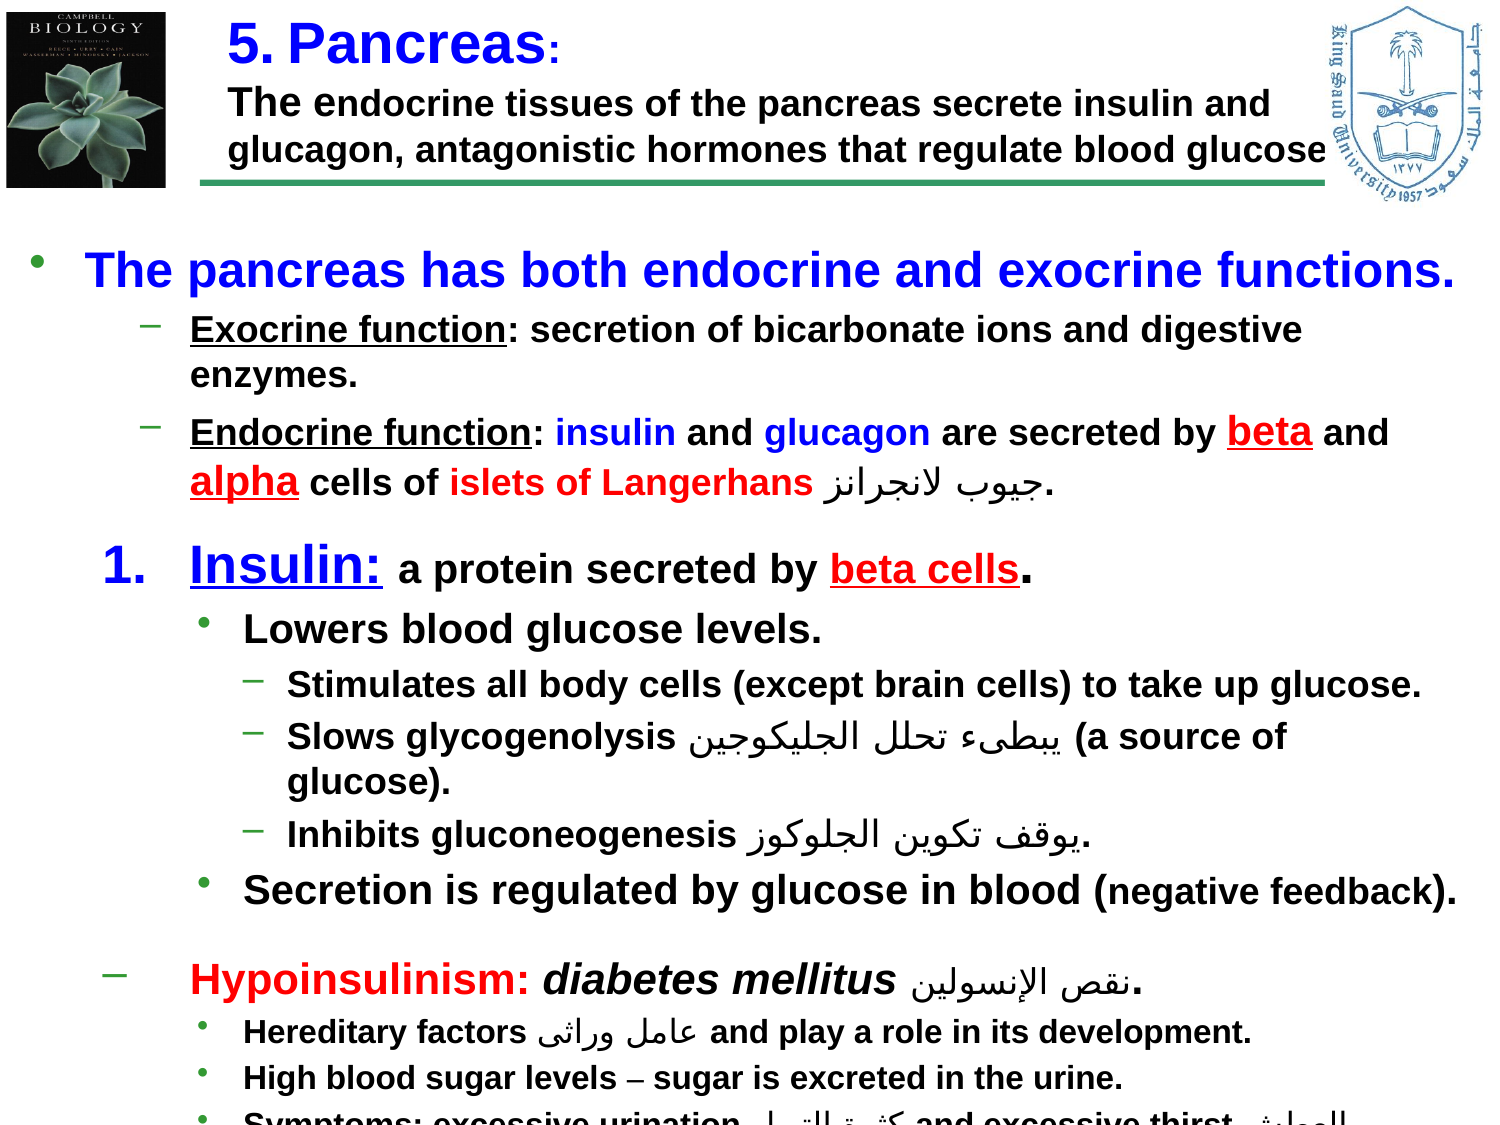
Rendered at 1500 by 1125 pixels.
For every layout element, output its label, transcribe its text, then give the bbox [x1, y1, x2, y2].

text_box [5, 0, 1488, 209]
list The pancreas has both endocrine and exocrine functions. Exocrine function: secretion of bicarbonate ions and digestive enzymes. Endocrine function: insulin and glucagon are secreted by beta and alpha cells of islets of Langerhans جيوب لانجرانز. Insulin: a protein secreted by beta cells. Lowers blood glucose levels. Stimulates all body cells (except brain cells) to take up glucose. Slows glycogenolysis يبطىء تحلل الجليكوجين (a source of glucose). Inhibits gluconeogenesis يوقف تكوين الجلوكوز. Secretion is regulated by glucose in blood (negative feedback). Hypoinsulinism: diabetes mellitus نقص الإنسولين. Hereditary factors عامل وراثى and play a role in its development. High blood sugar levels – sugar is excreted in the urine. Symptoms: excessive urination كثرة التبول and excessive thirst العطش. [12, 230, 1475, 1125]
